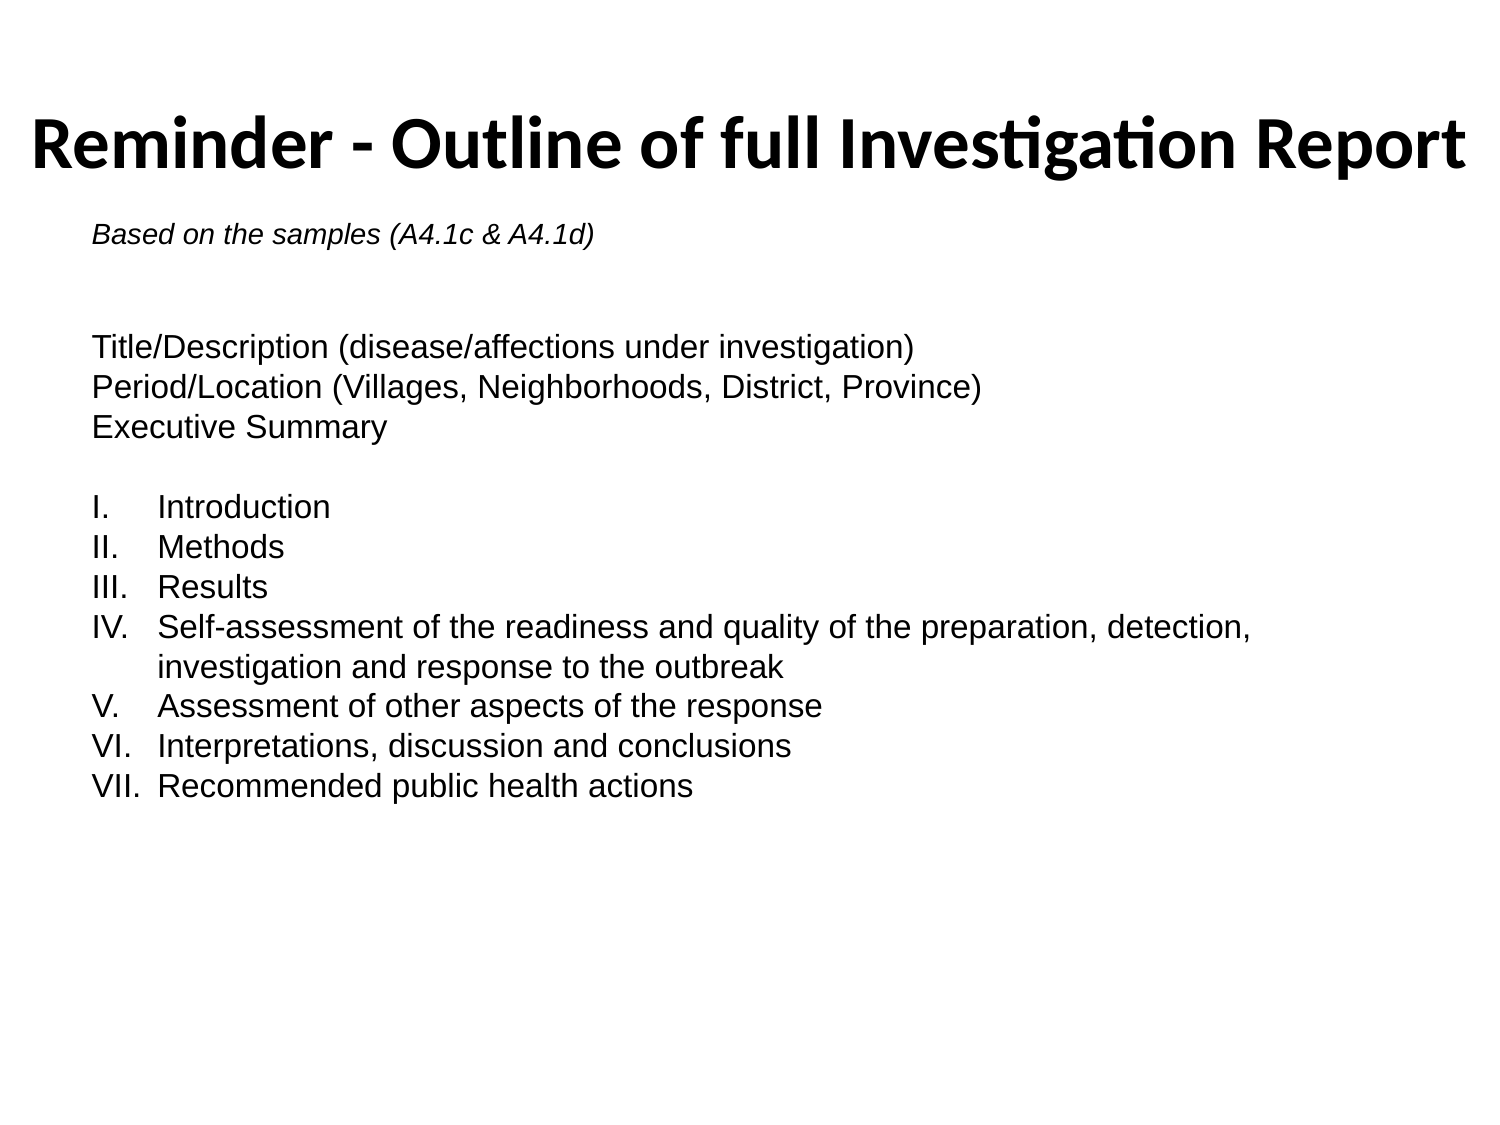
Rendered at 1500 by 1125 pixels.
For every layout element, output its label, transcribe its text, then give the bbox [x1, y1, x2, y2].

title Reminder - Outline of full Investigation Report [0, 45, 1500, 233]
text_box Based on the samples (A4.1c & A4.1d) Title/Description (disease/affections under investigation) Period/Location (Villages, Neighborhoods, District, Province) Executive Summary Introduction Methods Results Self-assessment of the readiness and quality of the preparation, detection, investigation and response to the outbreak Assessment of other aspects of the response Interpretations, discussion and conclusions Recommended public health actions [76, 208, 1427, 951]
